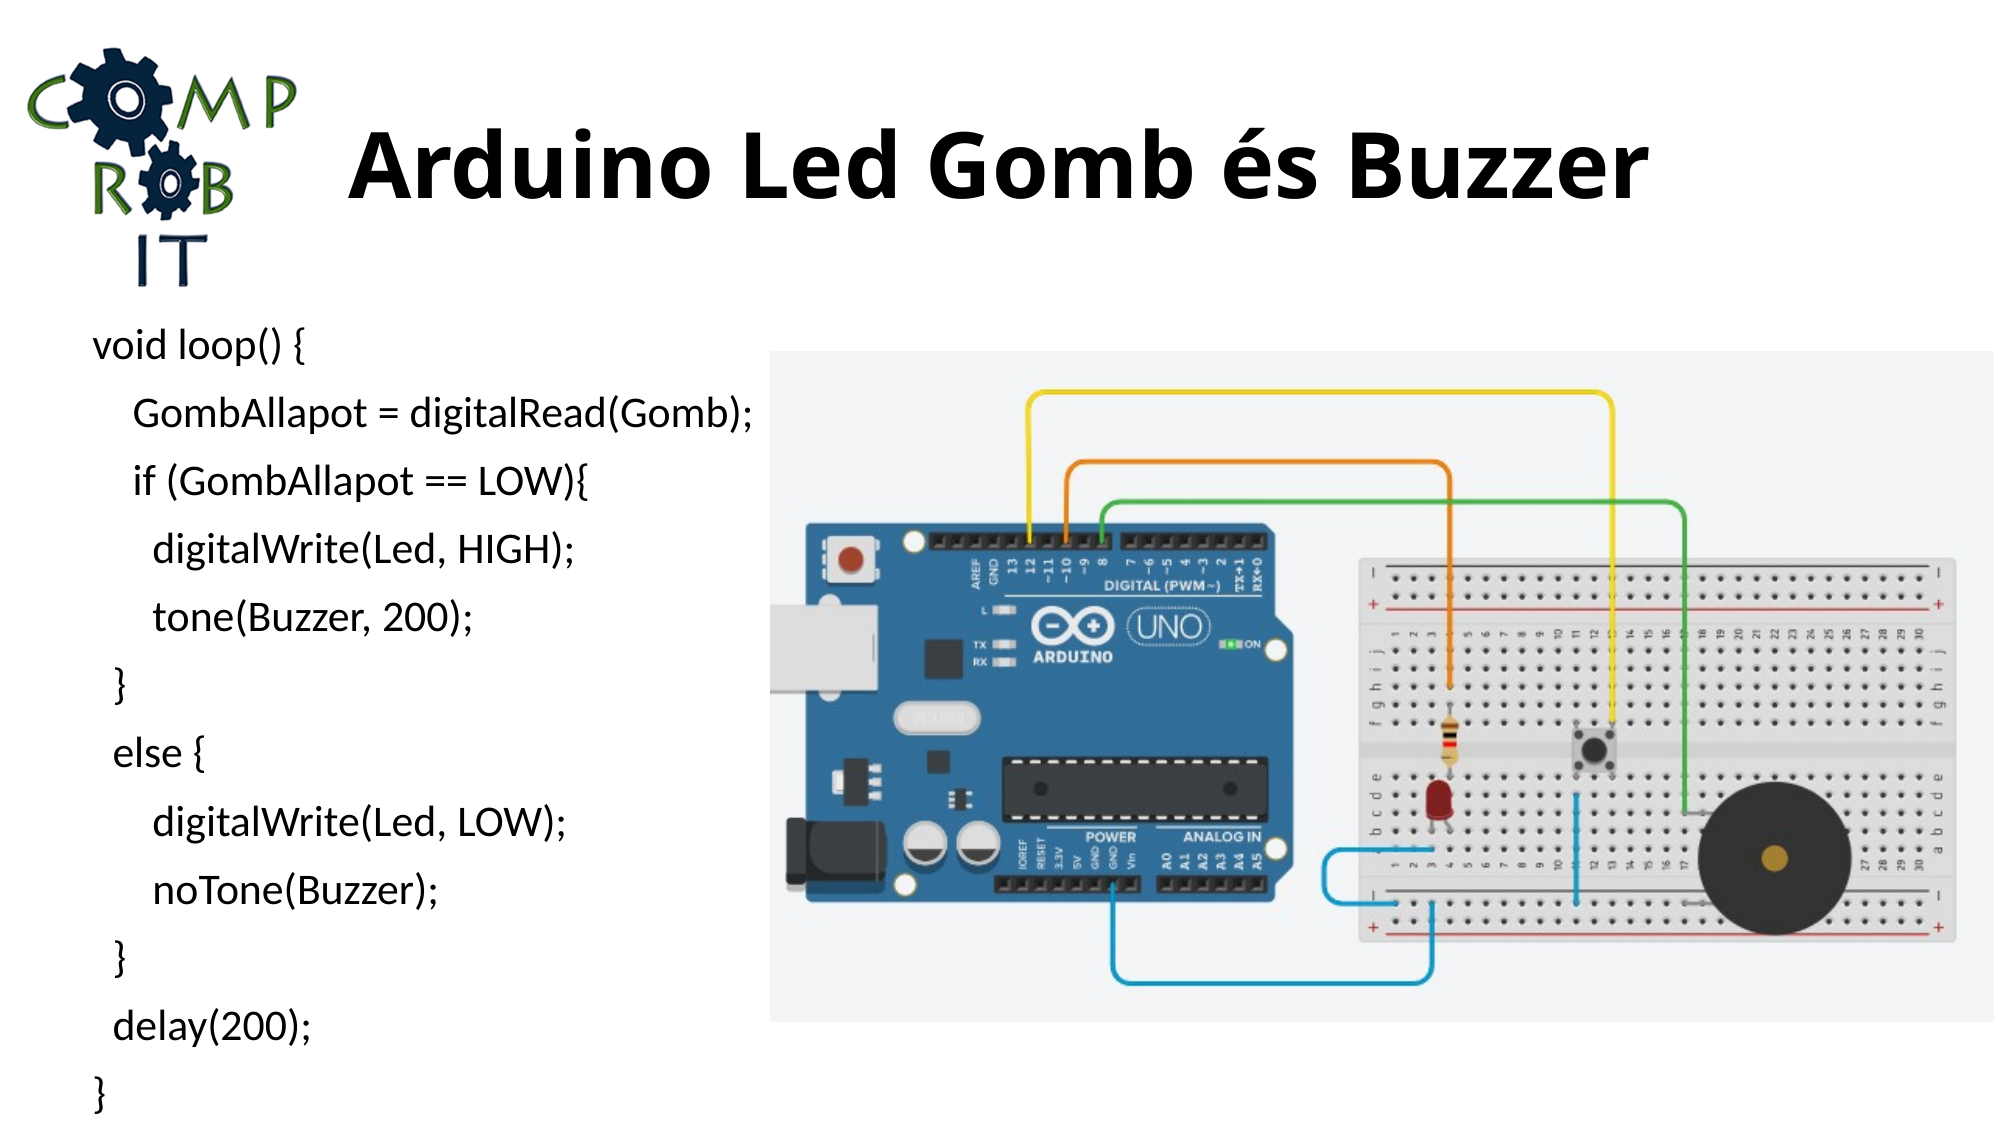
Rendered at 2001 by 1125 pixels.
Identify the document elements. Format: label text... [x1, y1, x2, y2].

list void loop() { GombAllapot = digitalRead(Gomb); if (GombAllapot == LOW){ digitalWrite(Led, HIGH); tone(Buzzer, 200); } else { digitalWrite(Led, LOW); noTone(Buzzer); } delay(200); } [77, 314, 963, 1125]
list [770, 351, 1994, 1022]
picture [0, 0, 315, 315]
title Arduino Led Gomb és Buzzer [137, 59, 1863, 278]
